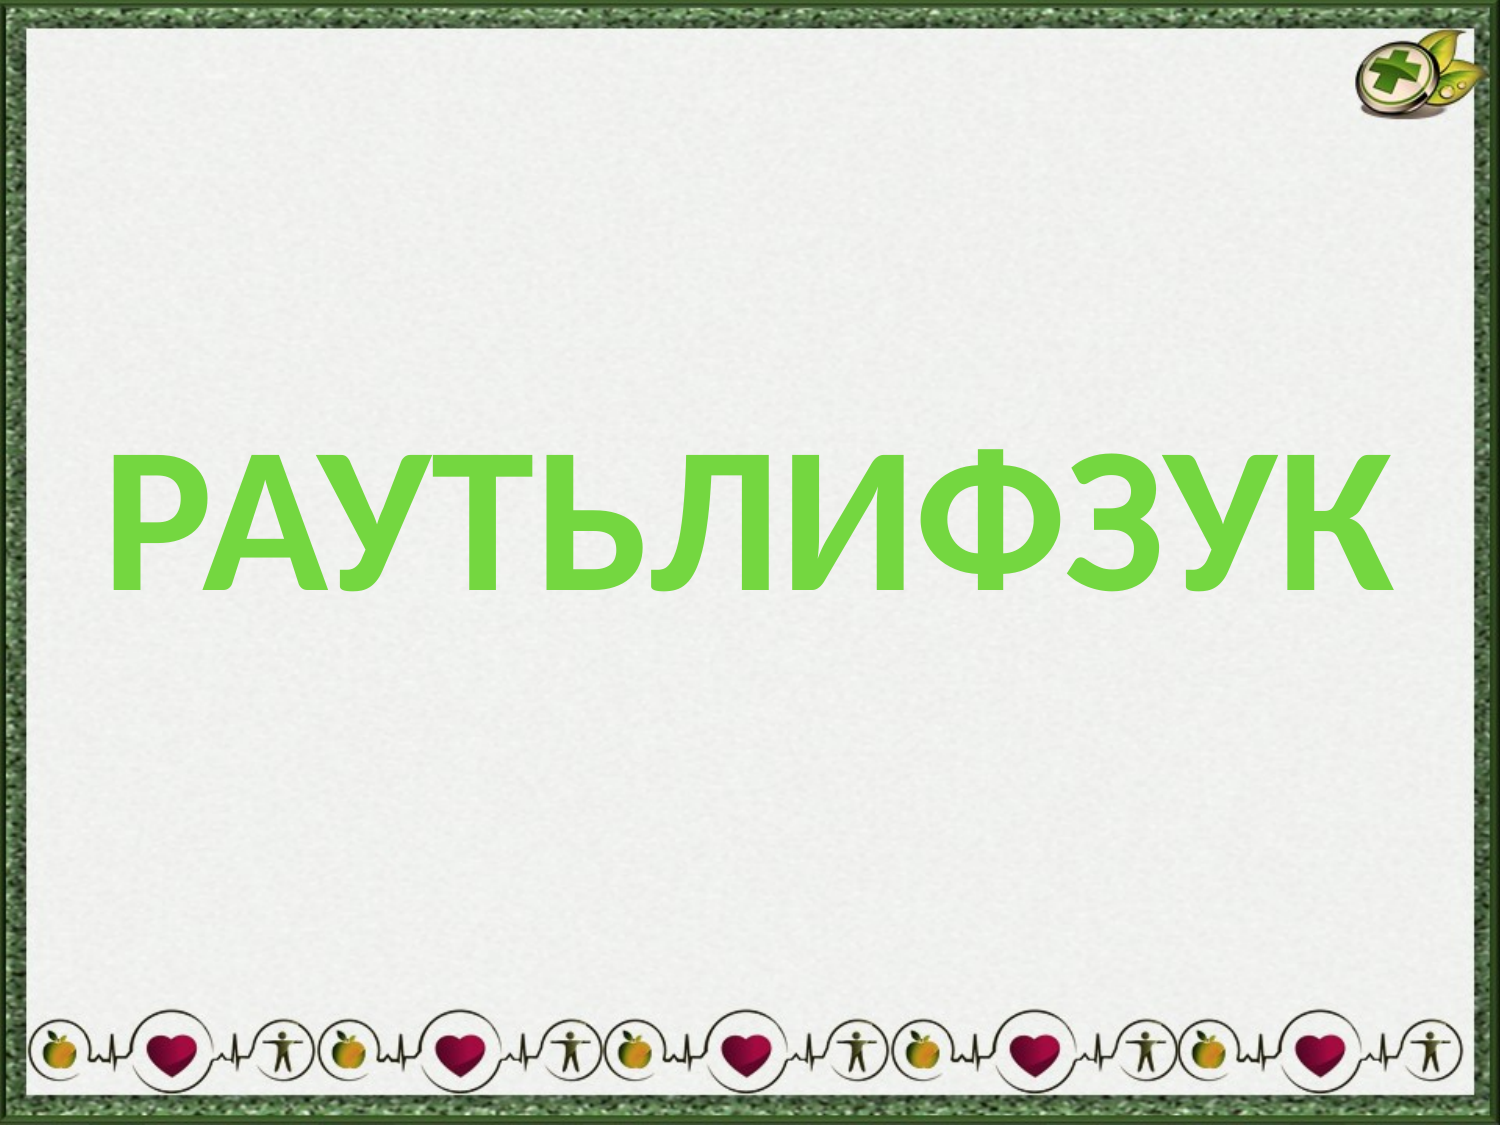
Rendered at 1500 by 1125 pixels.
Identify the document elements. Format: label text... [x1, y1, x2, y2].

text_box РАУТЬЛИФЗУК [29, 375, 1468, 640]
picture [0, 0, 1500, 1125]
